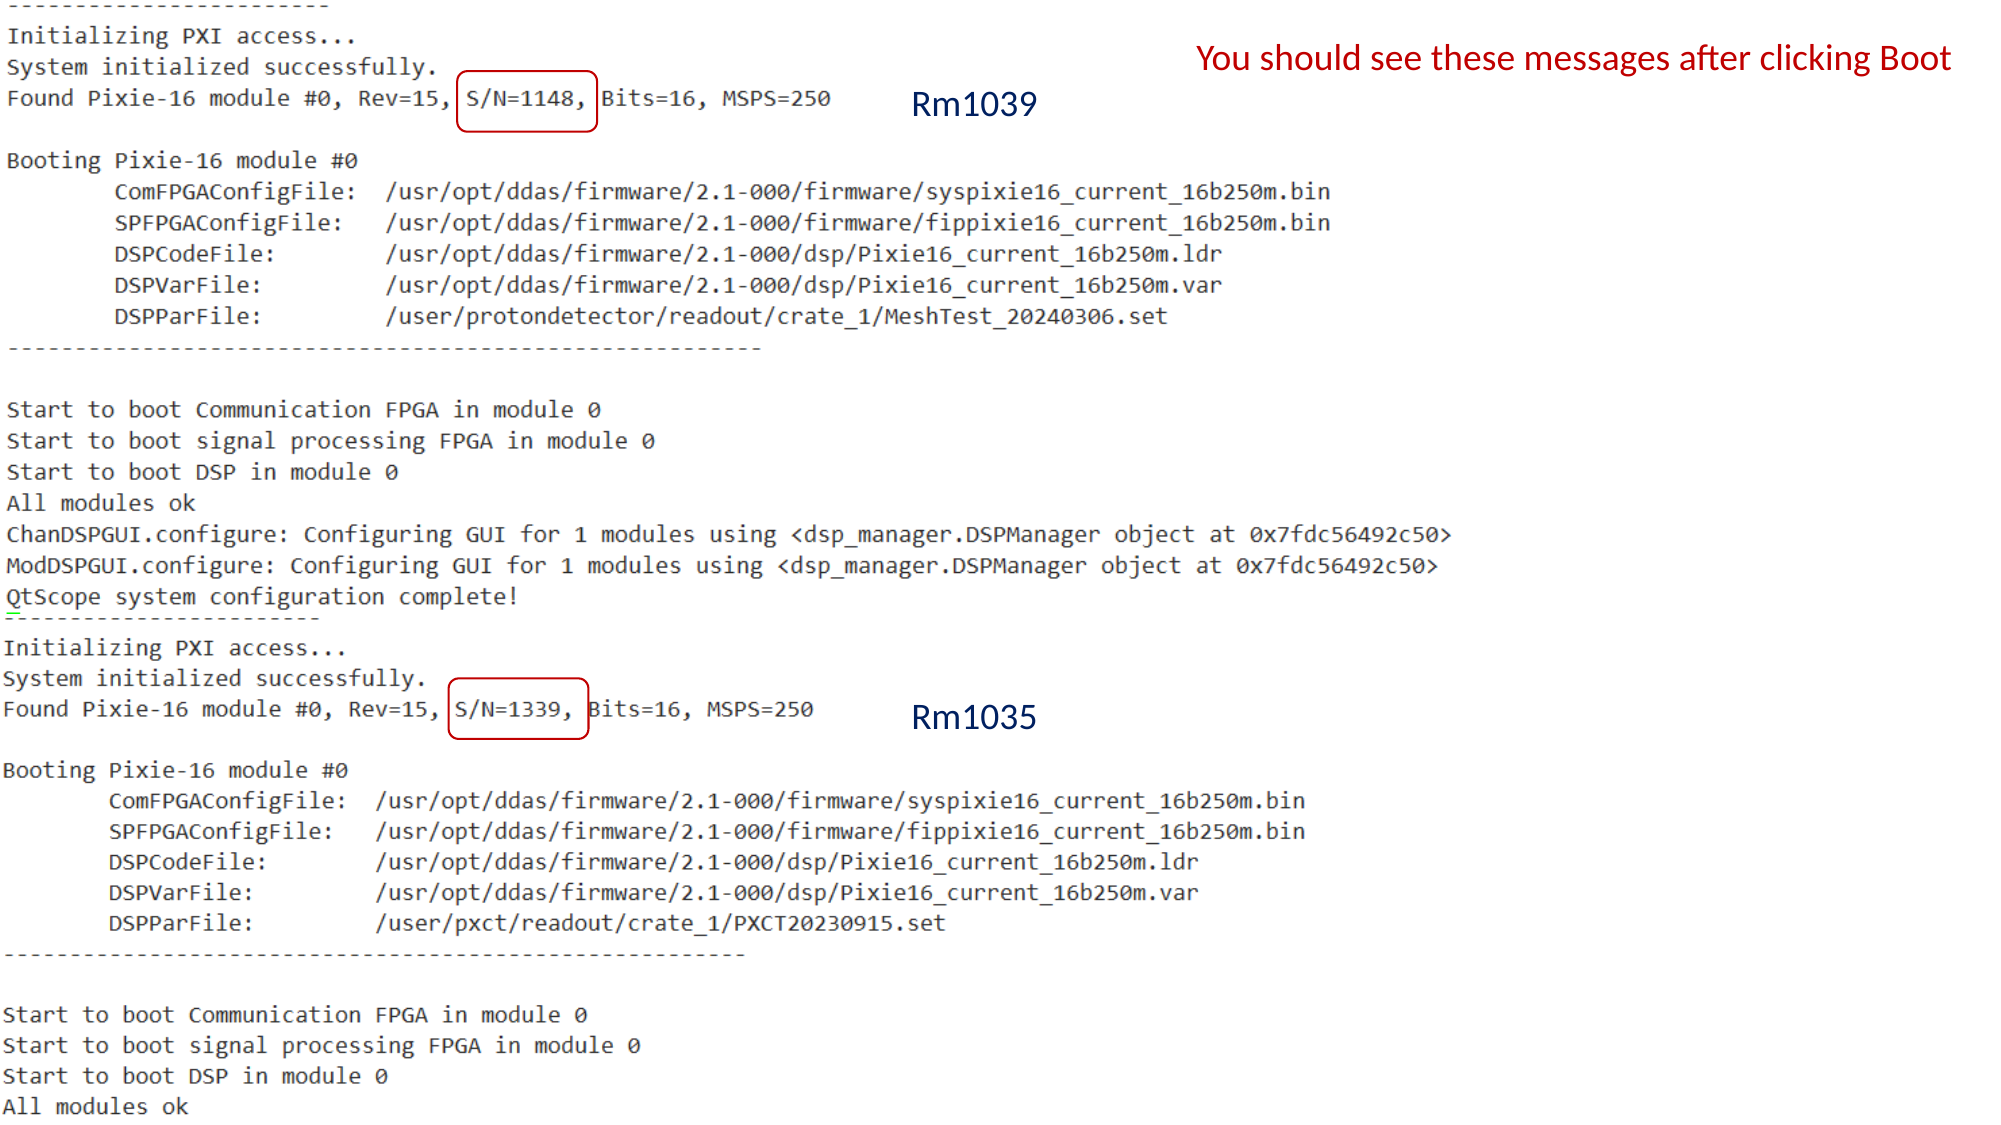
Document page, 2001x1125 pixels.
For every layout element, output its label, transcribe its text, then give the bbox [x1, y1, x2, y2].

picture [0, 0, 1466, 1125]
text_box You should see these messages after clicking Boot [1466, 25, 1968, 86]
